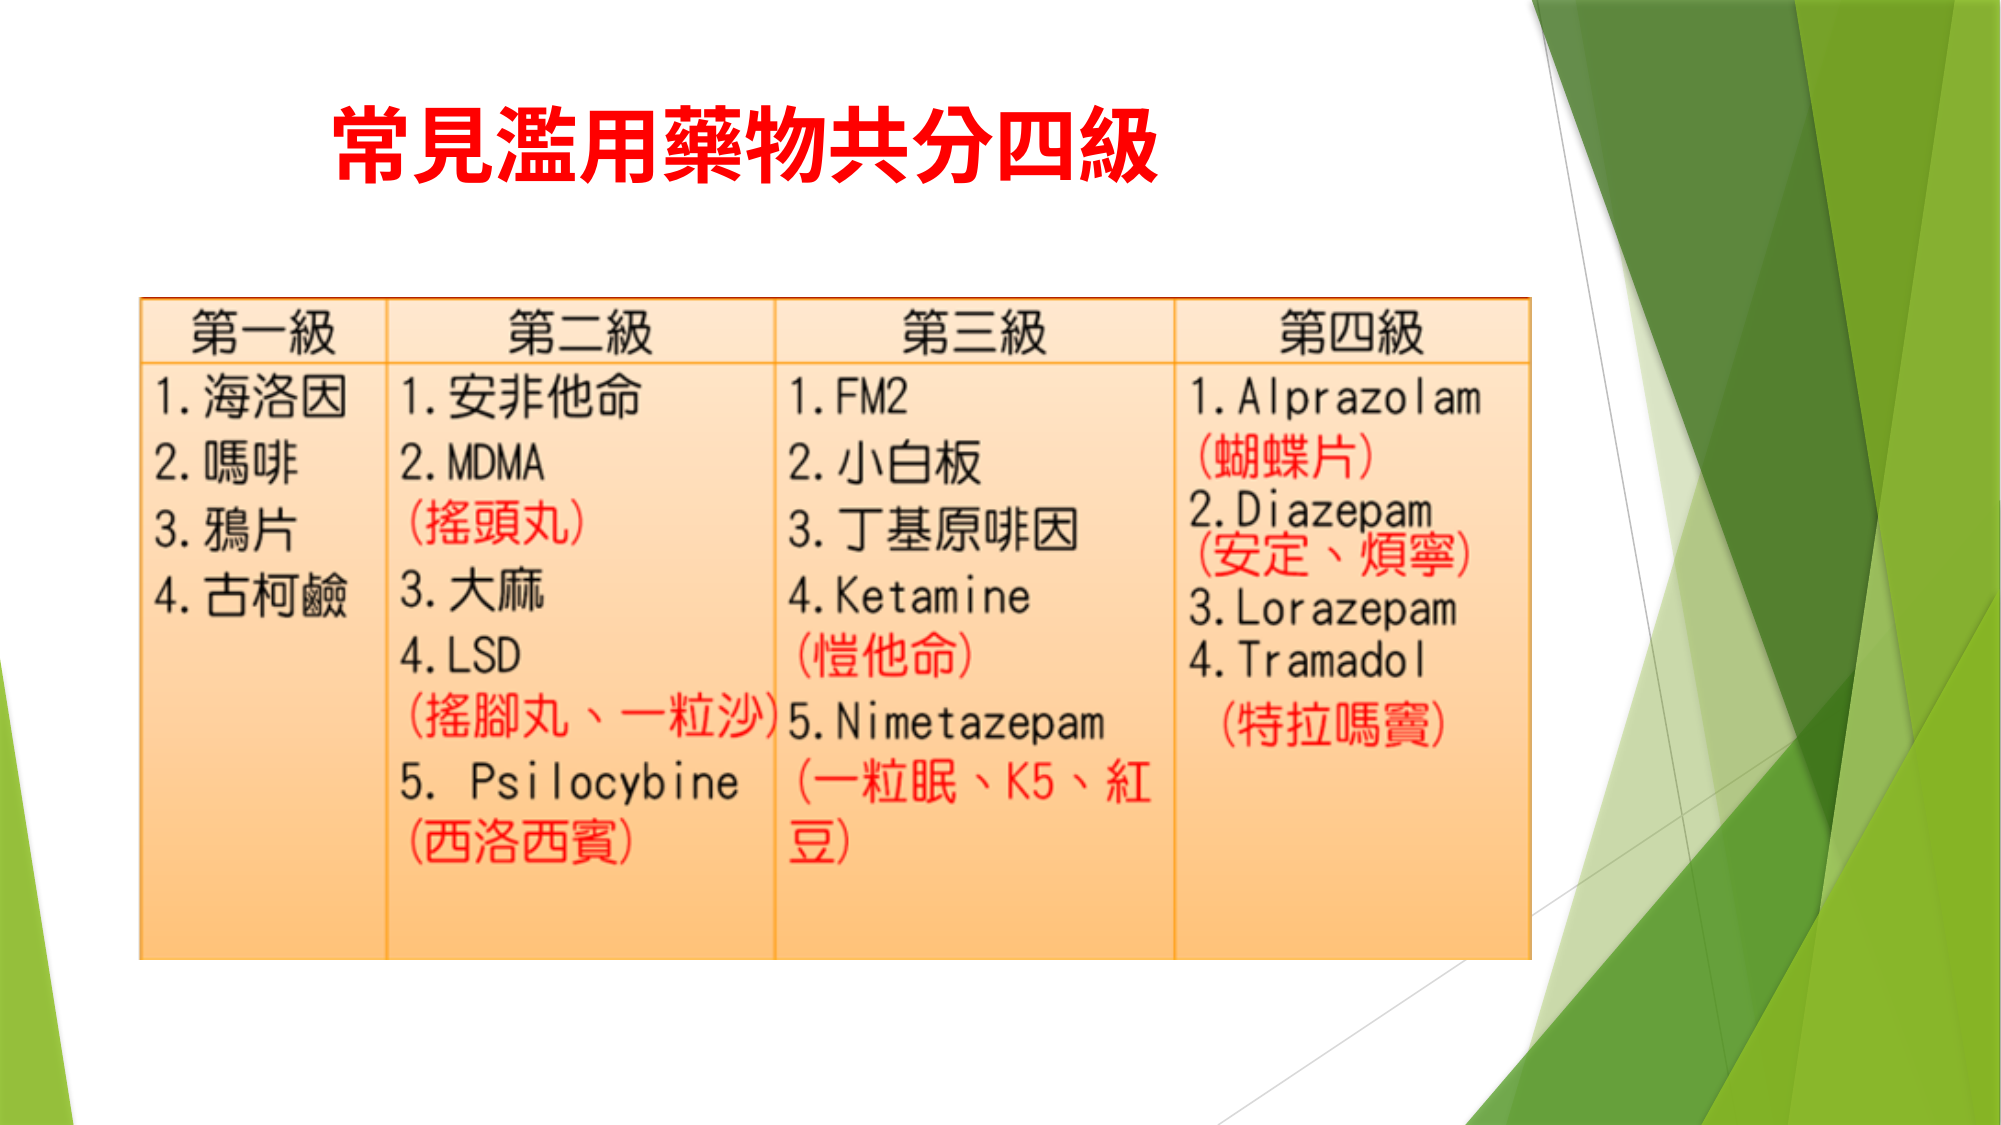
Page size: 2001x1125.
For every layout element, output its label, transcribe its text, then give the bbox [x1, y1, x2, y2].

picture [137, 297, 1533, 961]
title 常見濫用藥物共分四級 [313, 77, 1558, 208]
